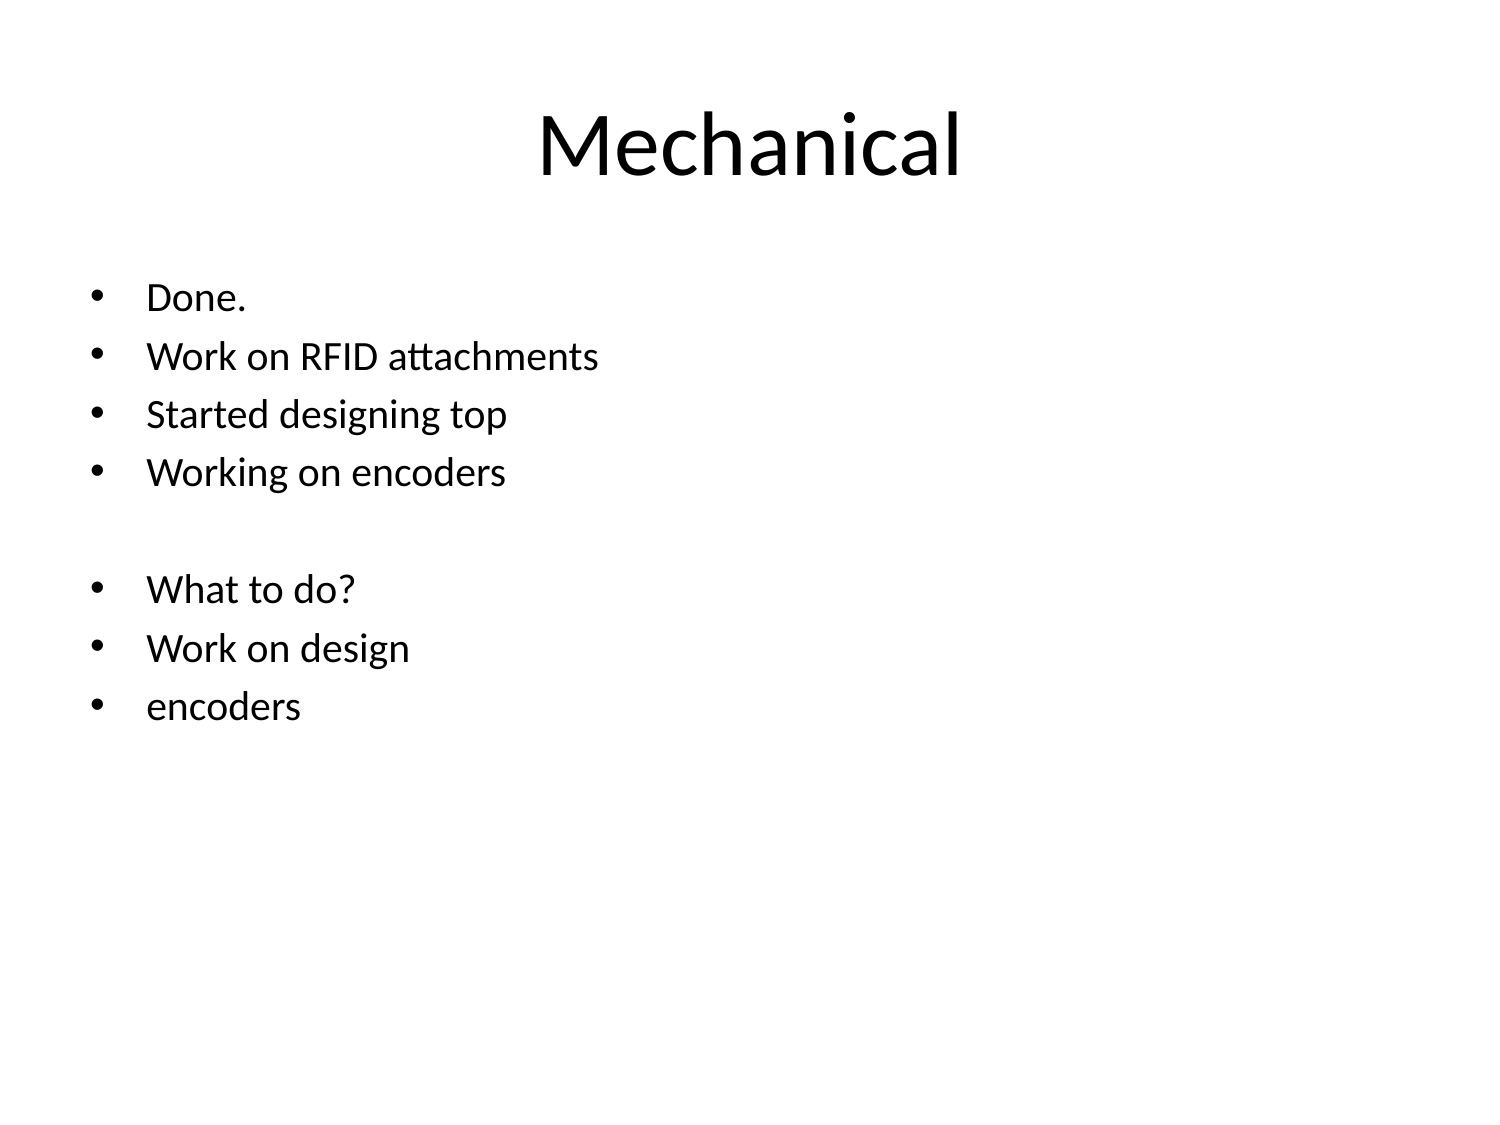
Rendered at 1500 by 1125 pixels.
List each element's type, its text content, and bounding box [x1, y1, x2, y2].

list Done. Work on RFID attachments Started designing top Working on encoders What to do? Work on design encoders [75, 262, 1425, 1005]
title Mechanical [75, 45, 1425, 233]
